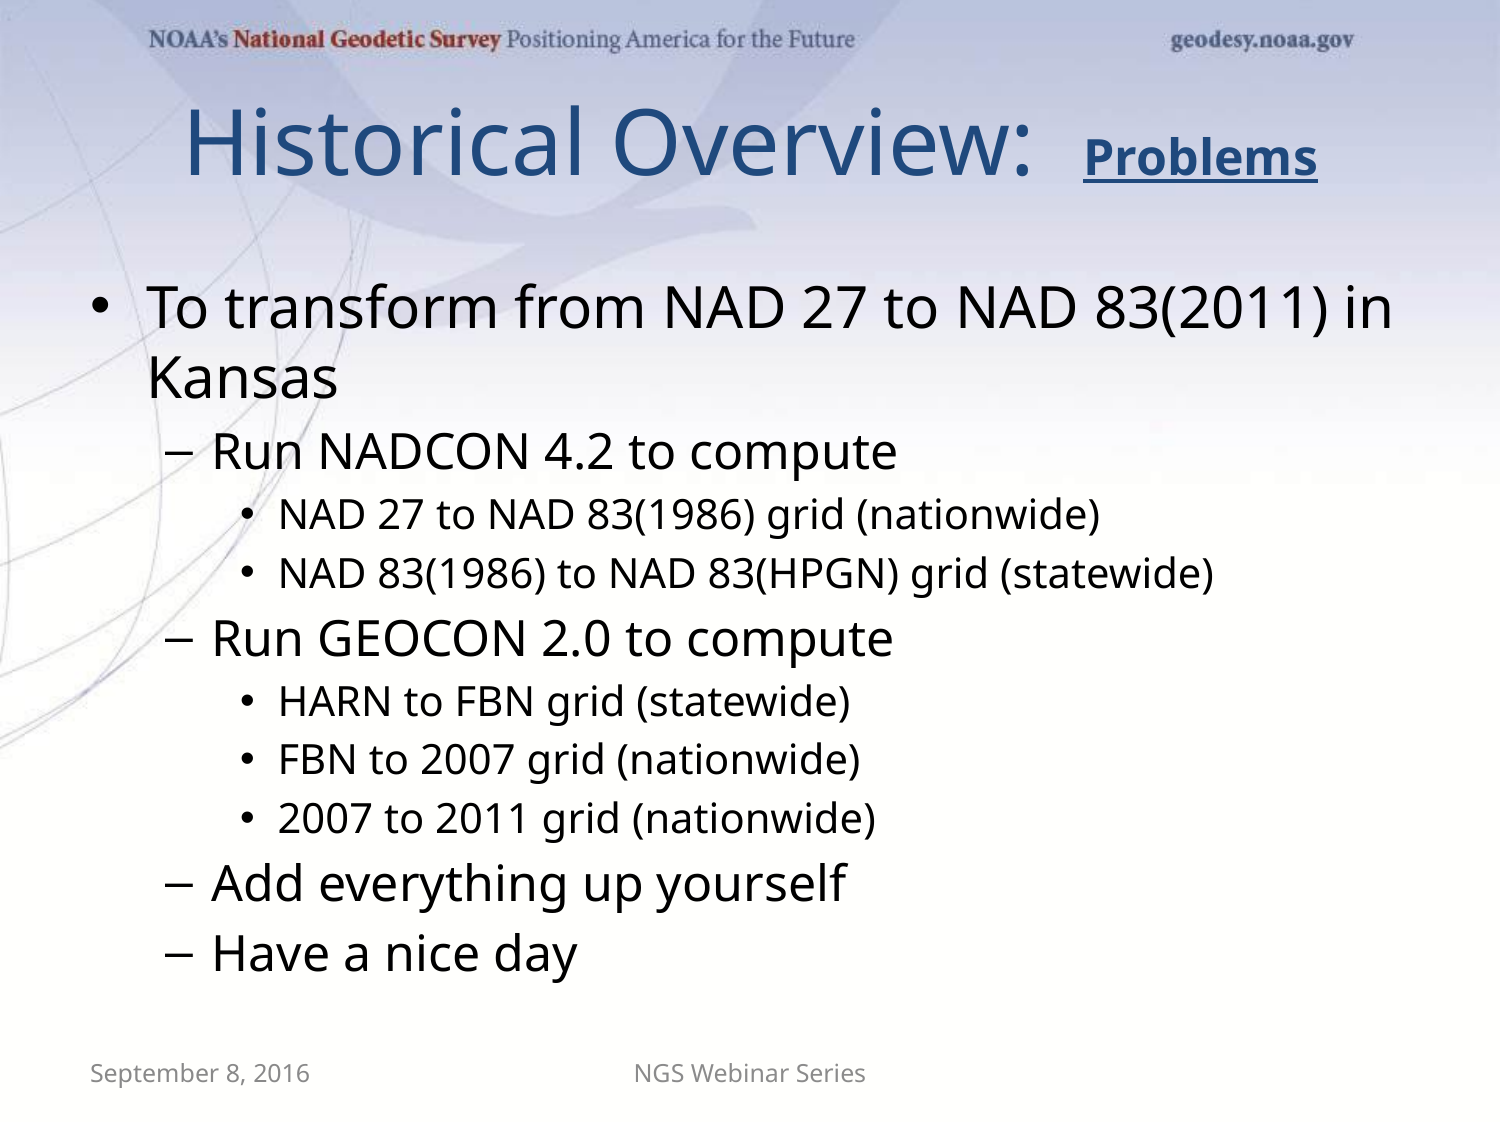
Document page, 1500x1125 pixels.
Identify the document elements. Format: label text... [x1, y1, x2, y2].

footer NGS Webinar Series [512, 1042, 988, 1103]
title Historical Overview: Problems [75, 45, 1425, 233]
picture [0, 0, 1500, 1122]
list To transform from NAD 27 to NAD 83(2011) in Kansas Run NADCON 4.2 to compute NAD 27 to NAD 83(1986) grid (nationwide) NAD 83(1986) to NAD 83(HPGN) grid (statewide) Run GEOCON 2.0 to compute HARN to FBN grid (statewide) FBN to 2007 grid (nationwide) 2007 to 2011 grid (nationwide) Add everything up yourself Have a nice day [75, 262, 1413, 1005]
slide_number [75, 1042, 425, 1103]
